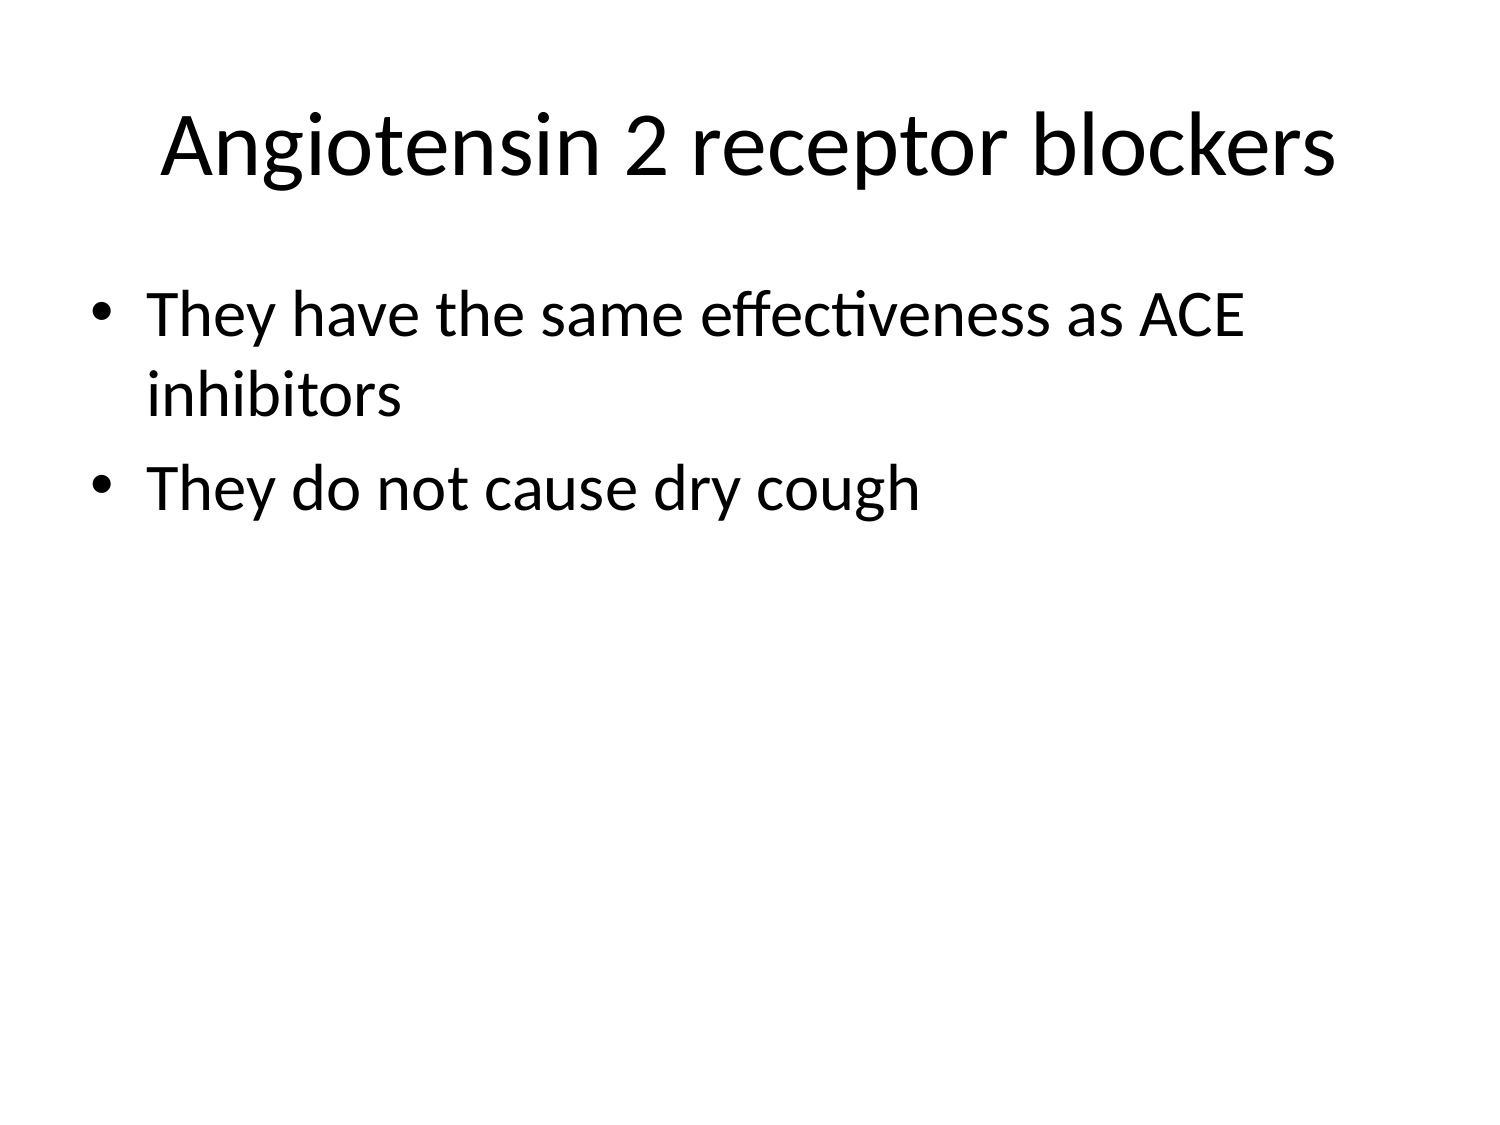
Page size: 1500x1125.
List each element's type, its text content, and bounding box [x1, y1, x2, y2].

title Angiotensin 2 receptor blockers [75, 45, 1425, 233]
list They have the same effectiveness as ACE inhibitors They do not cause dry cough [75, 262, 1425, 1005]
